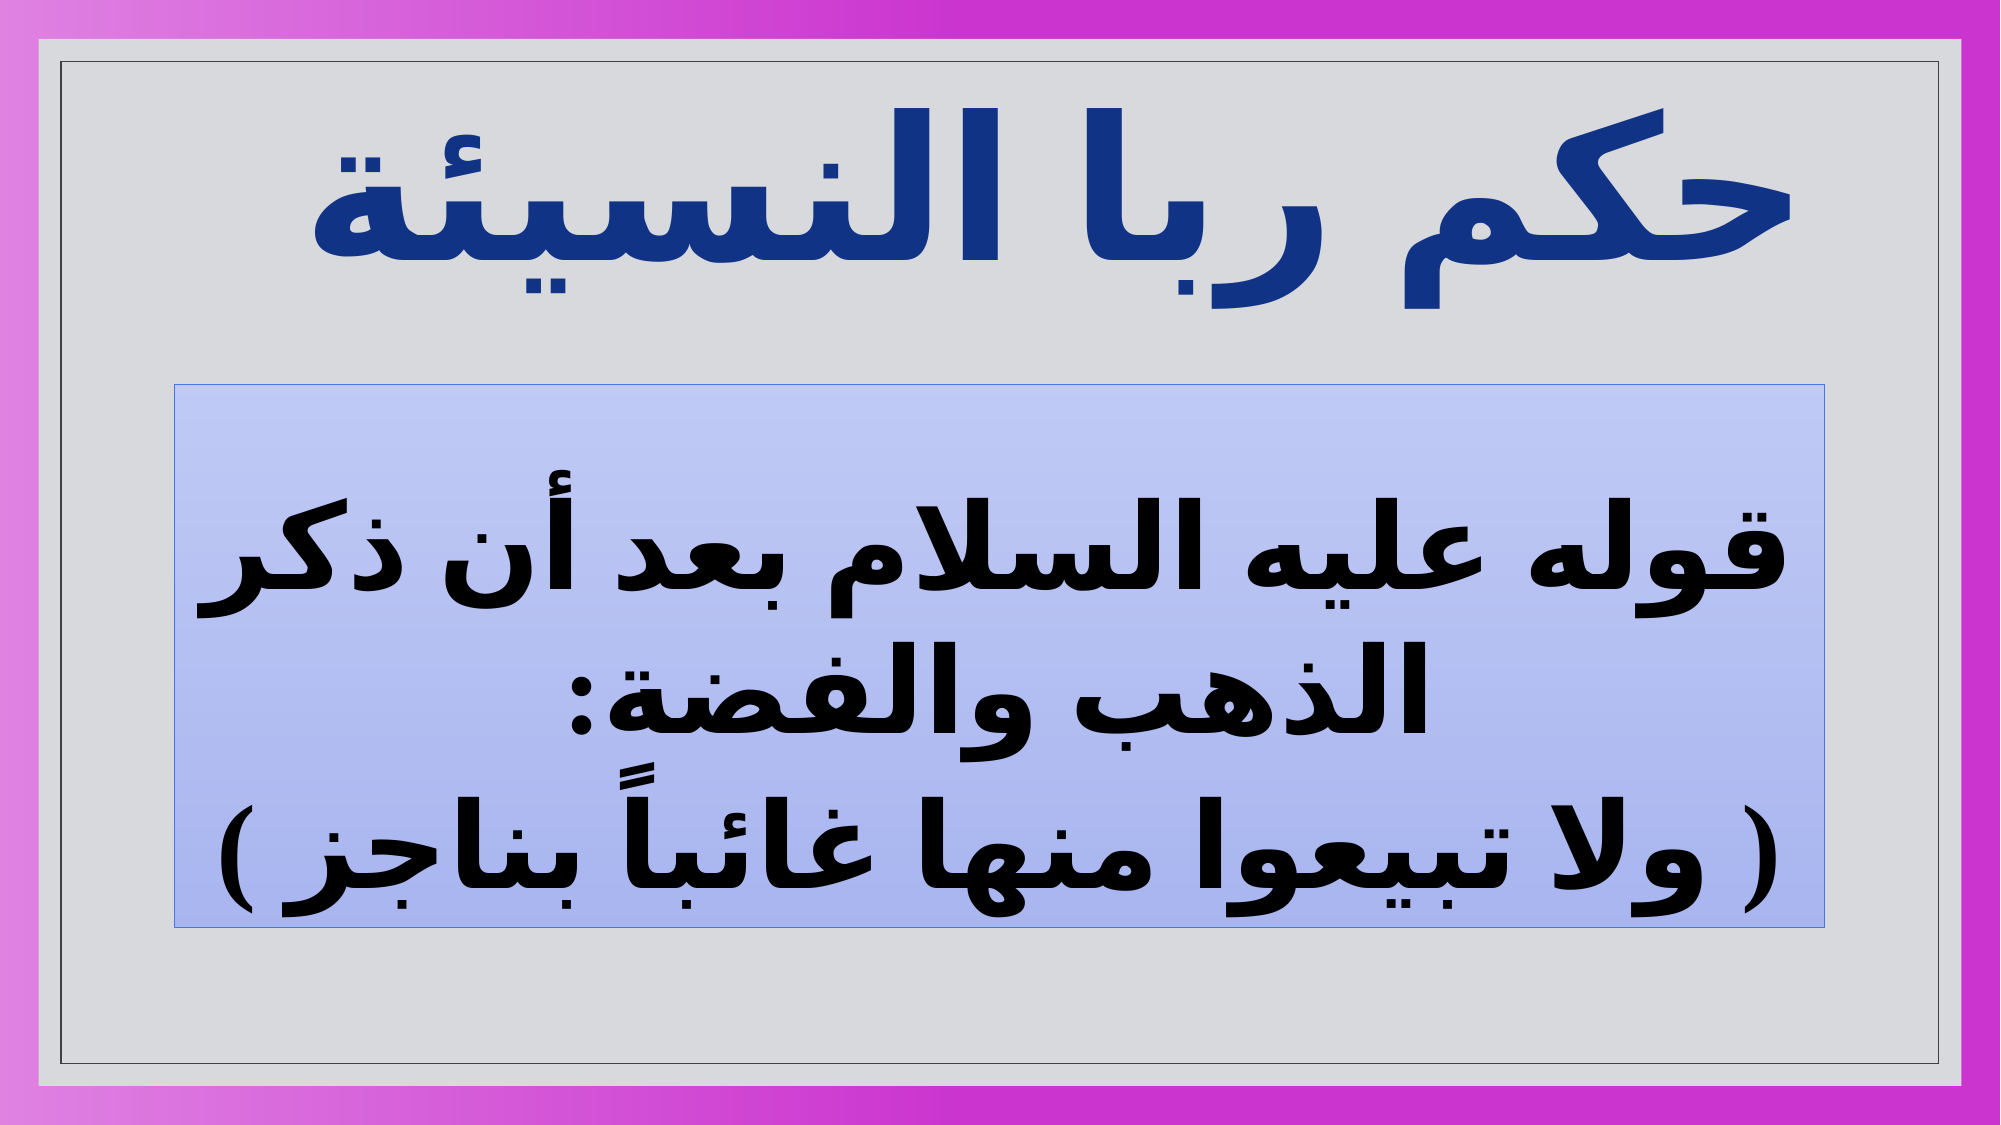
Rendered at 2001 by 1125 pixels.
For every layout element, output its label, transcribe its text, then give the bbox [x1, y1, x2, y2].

title حكم ربا النسيئة [174, 67, 1825, 324]
list قوله عليه السلام بعد أن ذكر الذهب والفضة: ( ولا تبيعوا منها غائباً بناجز ) [174, 384, 1825, 928]
